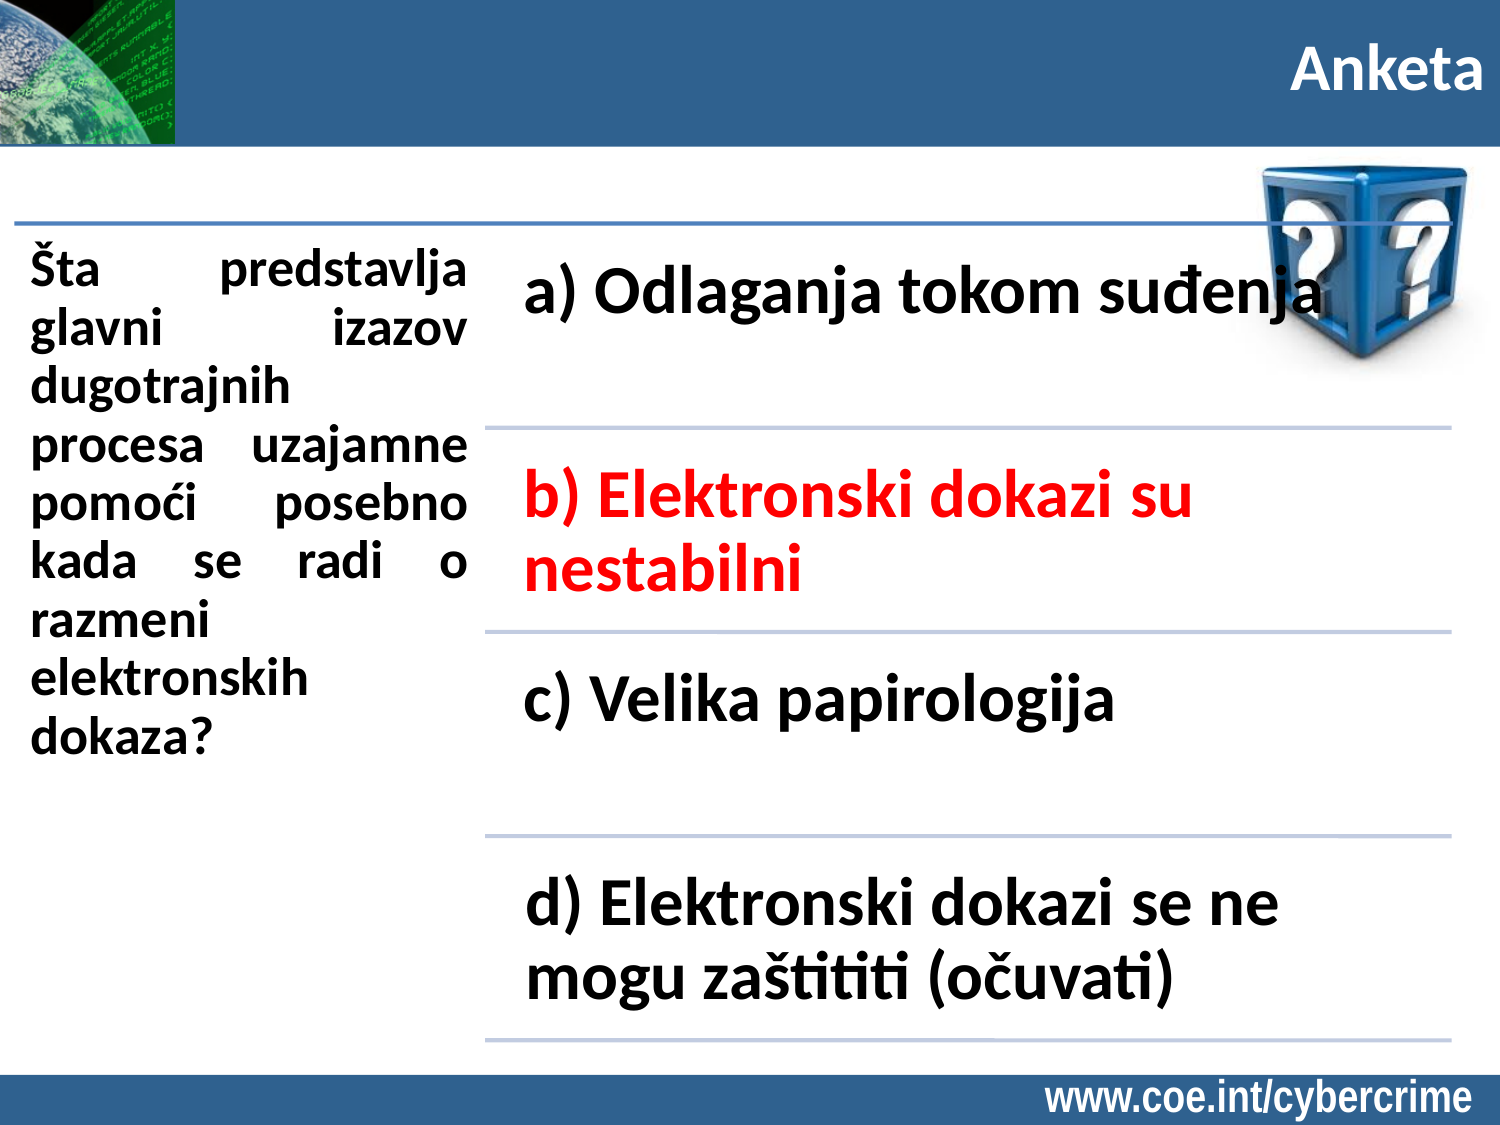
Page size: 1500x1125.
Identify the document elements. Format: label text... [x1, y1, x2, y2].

picture [1215, 105, 1500, 396]
picture [0, 0, 175, 144]
text_box [0, 1073, 1030, 1125]
text_box Anketa [177, 0, 1500, 149]
text_box www.coe.int/cybercrime [1030, 1059, 1500, 1125]
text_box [14, 222, 1454, 1053]
